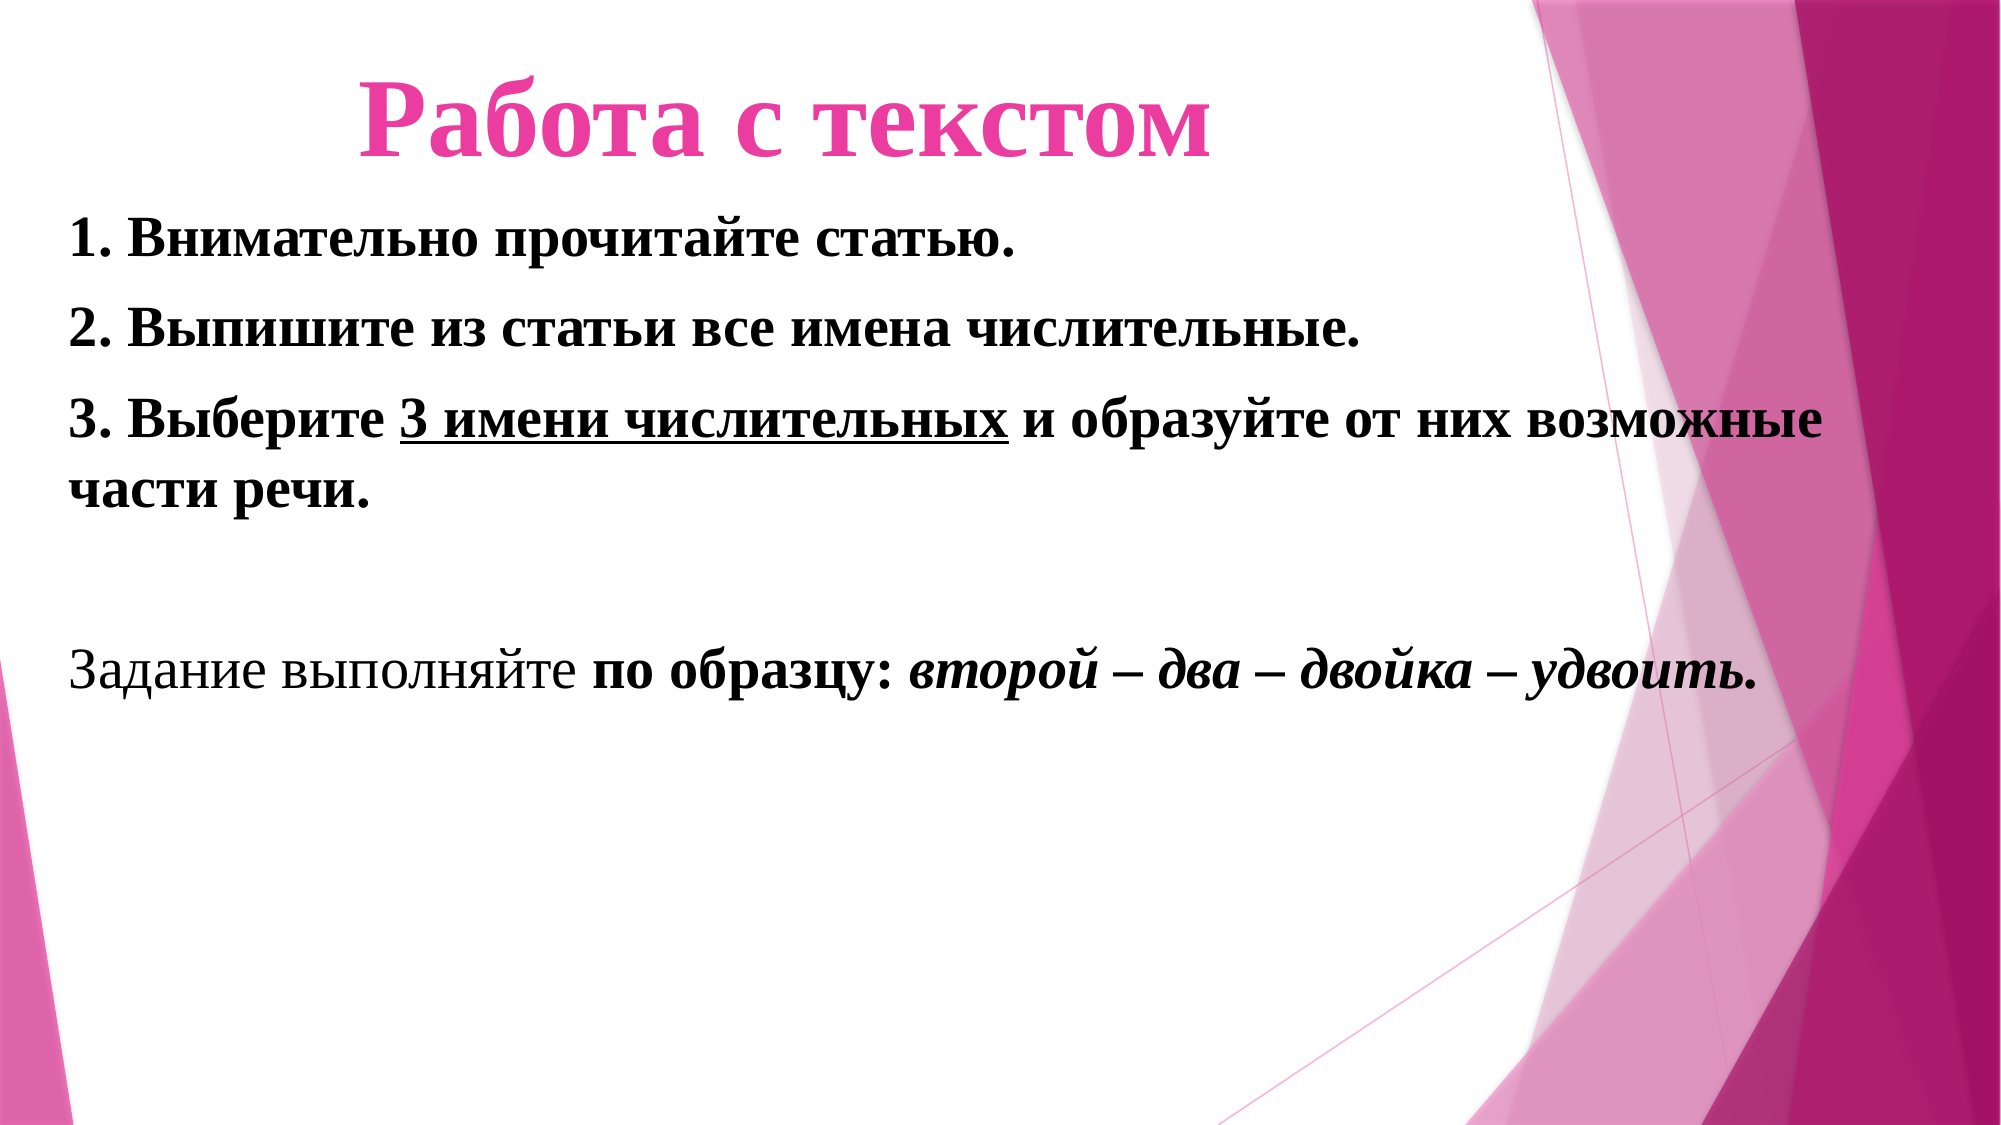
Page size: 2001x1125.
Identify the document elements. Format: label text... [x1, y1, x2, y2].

list 1. Внимательно прочитайте статью. 2. Выпишите из статьи все имена числительные. 3. Выберите 3 имени числительных и образуйте от них возможные части речи. Задание выполняйте по образцу: второй – два – двойка – удвоить. [53, 190, 1860, 992]
title Работа с текстом [51, 36, 1522, 237]
